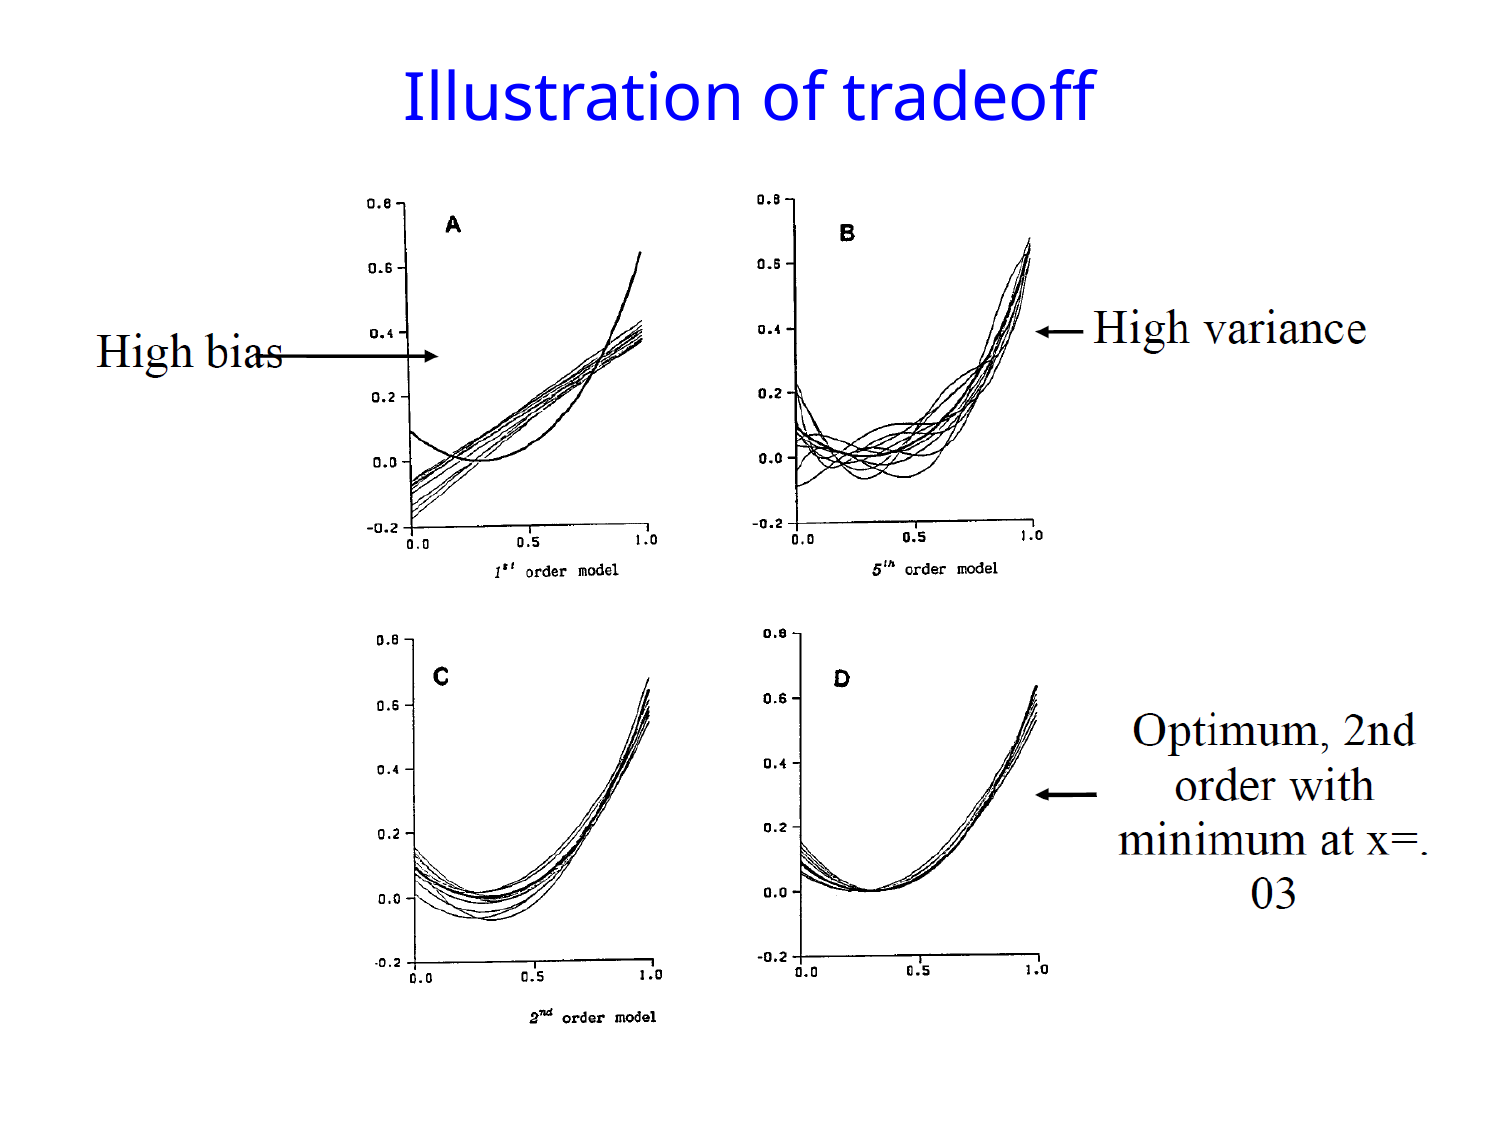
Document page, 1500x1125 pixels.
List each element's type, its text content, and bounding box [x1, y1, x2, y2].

title Illustration of tradeoff [75, 0, 1425, 134]
picture [62, 137, 1438, 1076]
